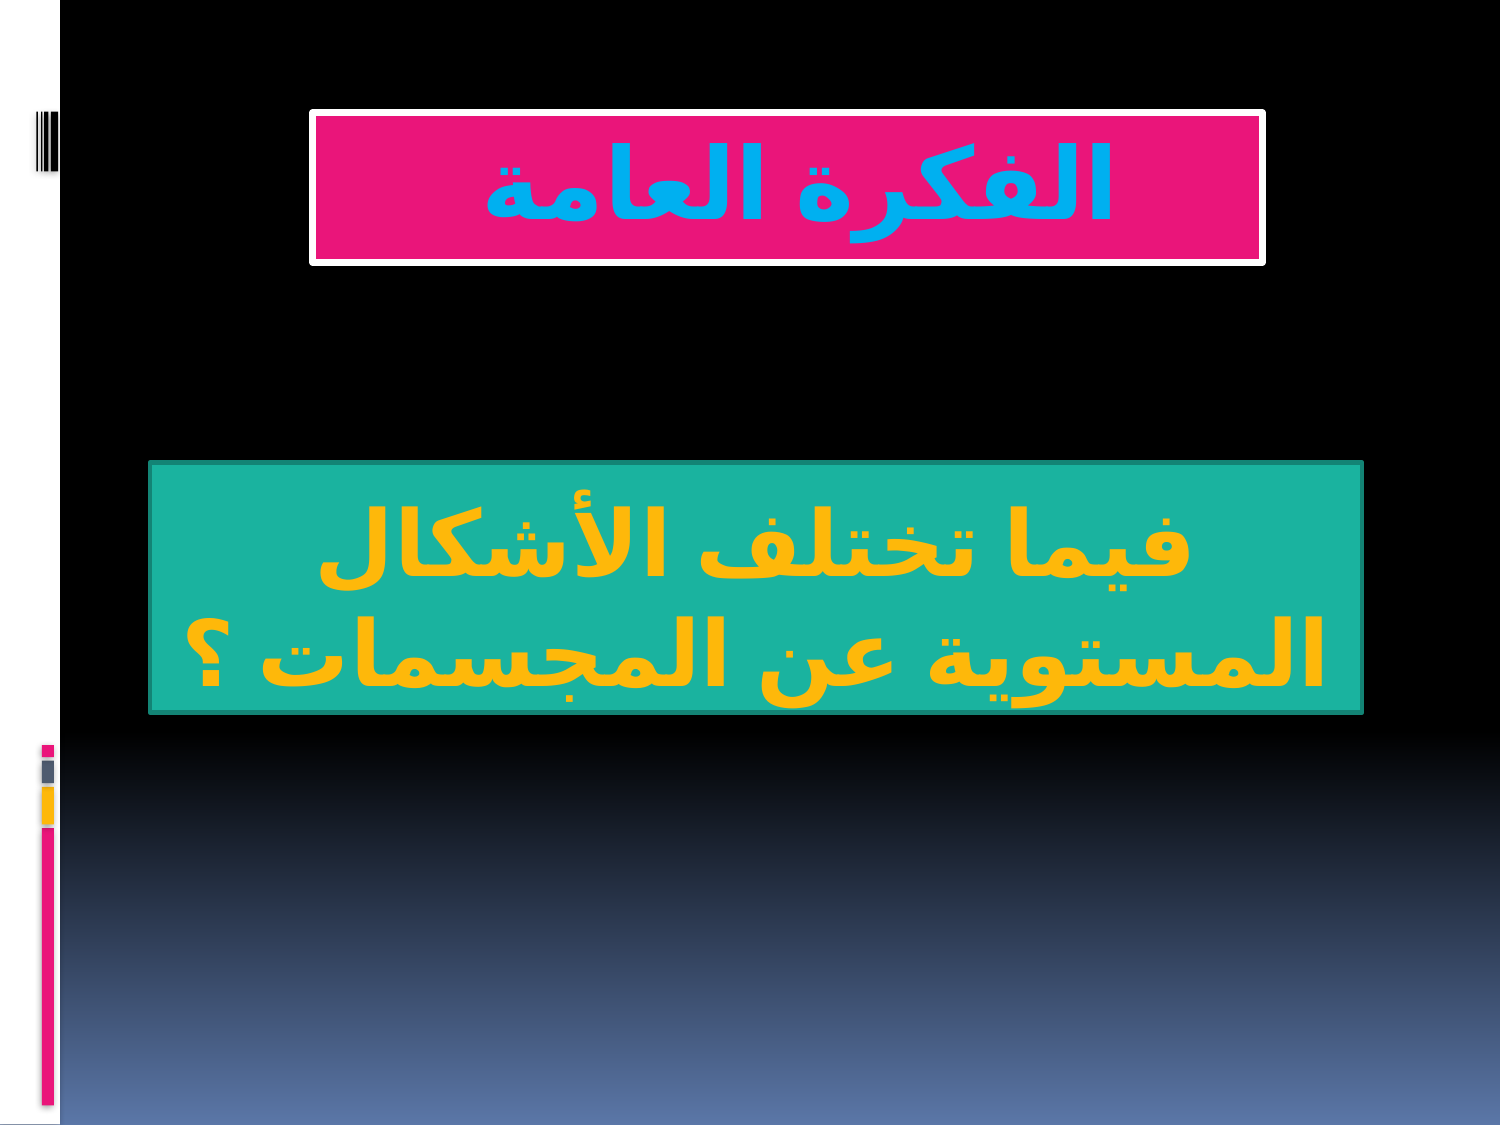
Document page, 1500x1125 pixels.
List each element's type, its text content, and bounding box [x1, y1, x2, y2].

title الفكرة العامة [309, 109, 1266, 266]
text_box فيما تختلف الأشكال المستوية عن المجسمات ؟ [148, 460, 1364, 715]
